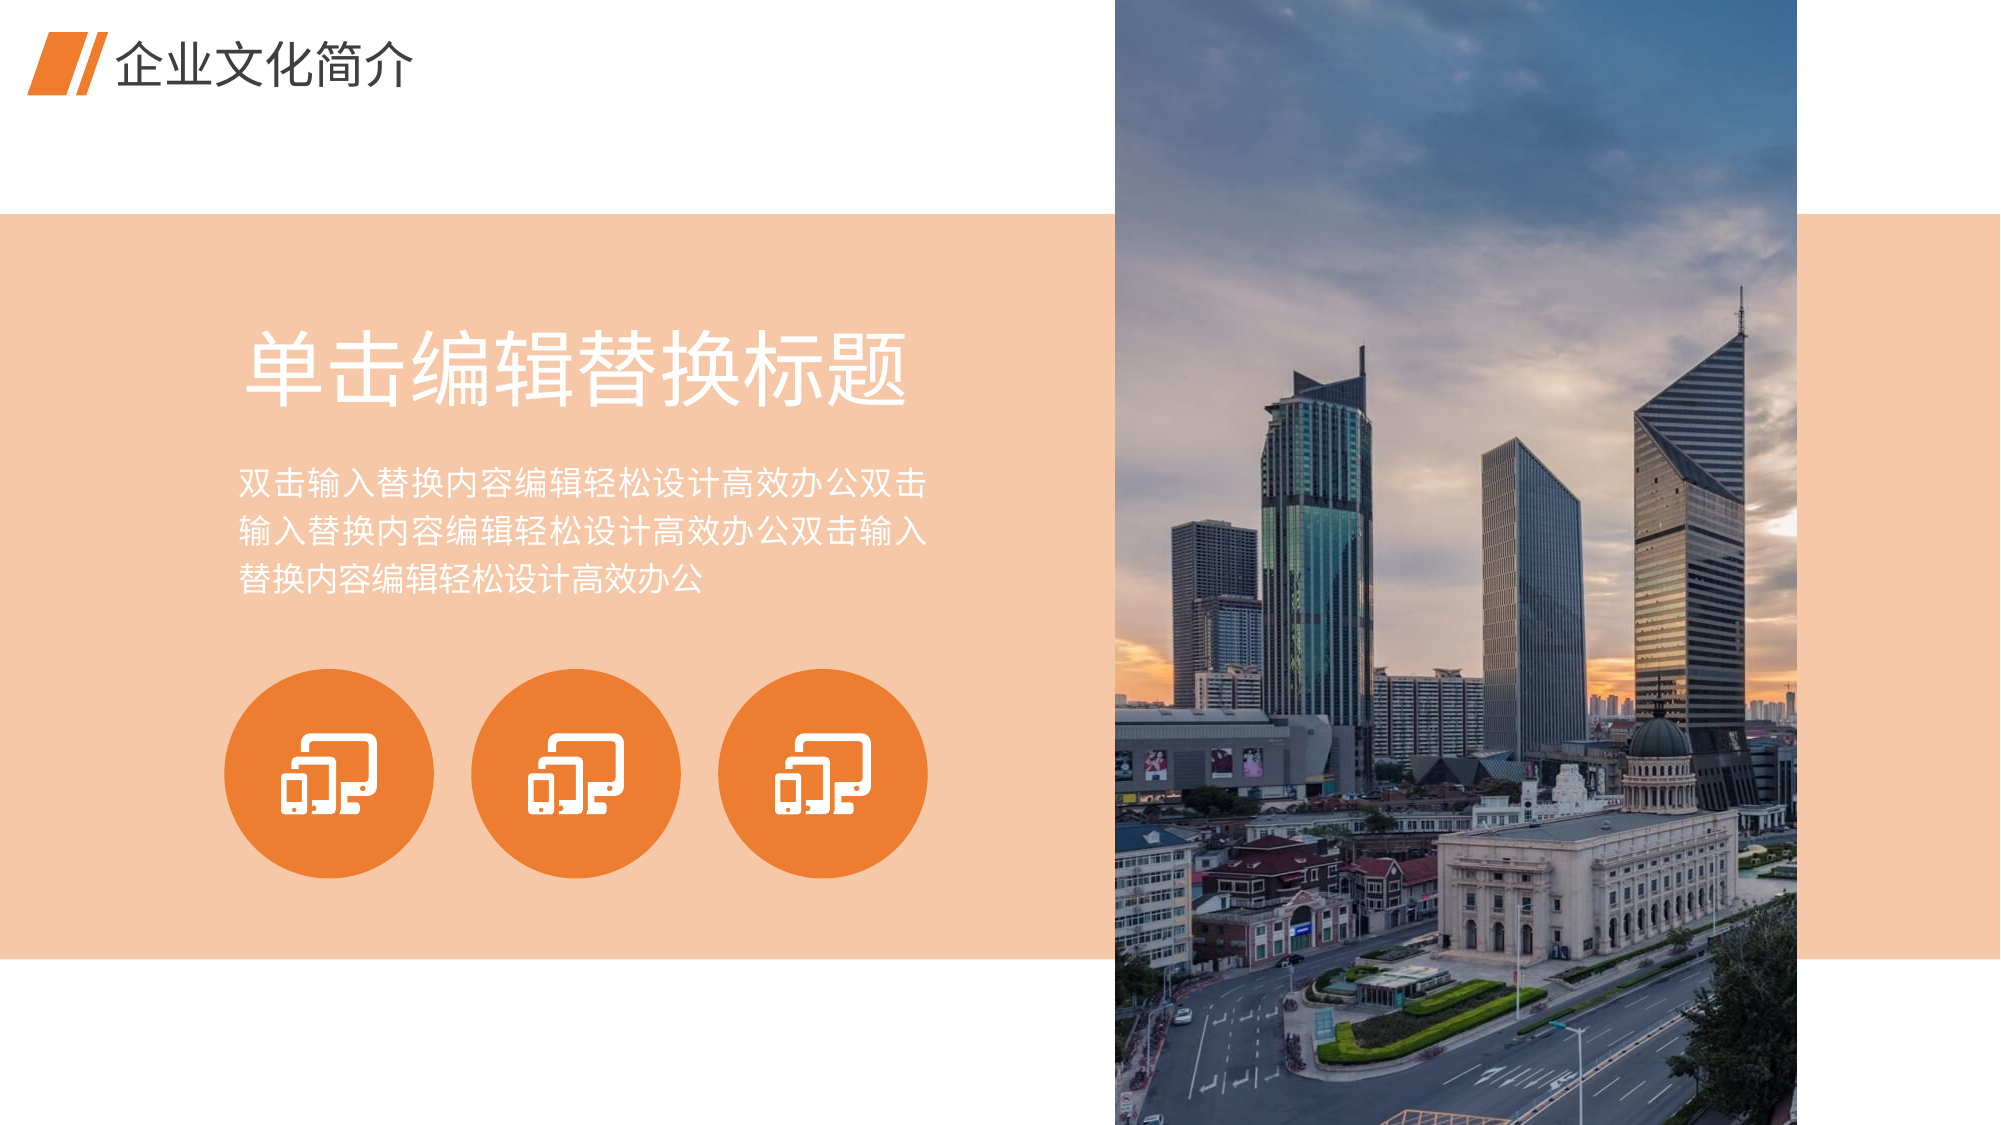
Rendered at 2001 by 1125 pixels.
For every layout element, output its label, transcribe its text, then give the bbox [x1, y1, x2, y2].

text_box [1797, 213, 2000, 960]
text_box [224, 668, 434, 879]
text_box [718, 668, 928, 879]
text_box 双击输入替换内容编辑轻松设计高效办公双击输入替换内容编辑轻松设计高效办公双击输入替换内容编辑轻松设计高效办公 [224, 447, 944, 606]
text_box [471, 668, 681, 879]
picture [1115, 0, 1797, 1125]
text_box [0, 213, 1115, 960]
title 企业文化简介 [99, 25, 433, 102]
text_box 单击编辑替换标题 [228, 309, 924, 425]
